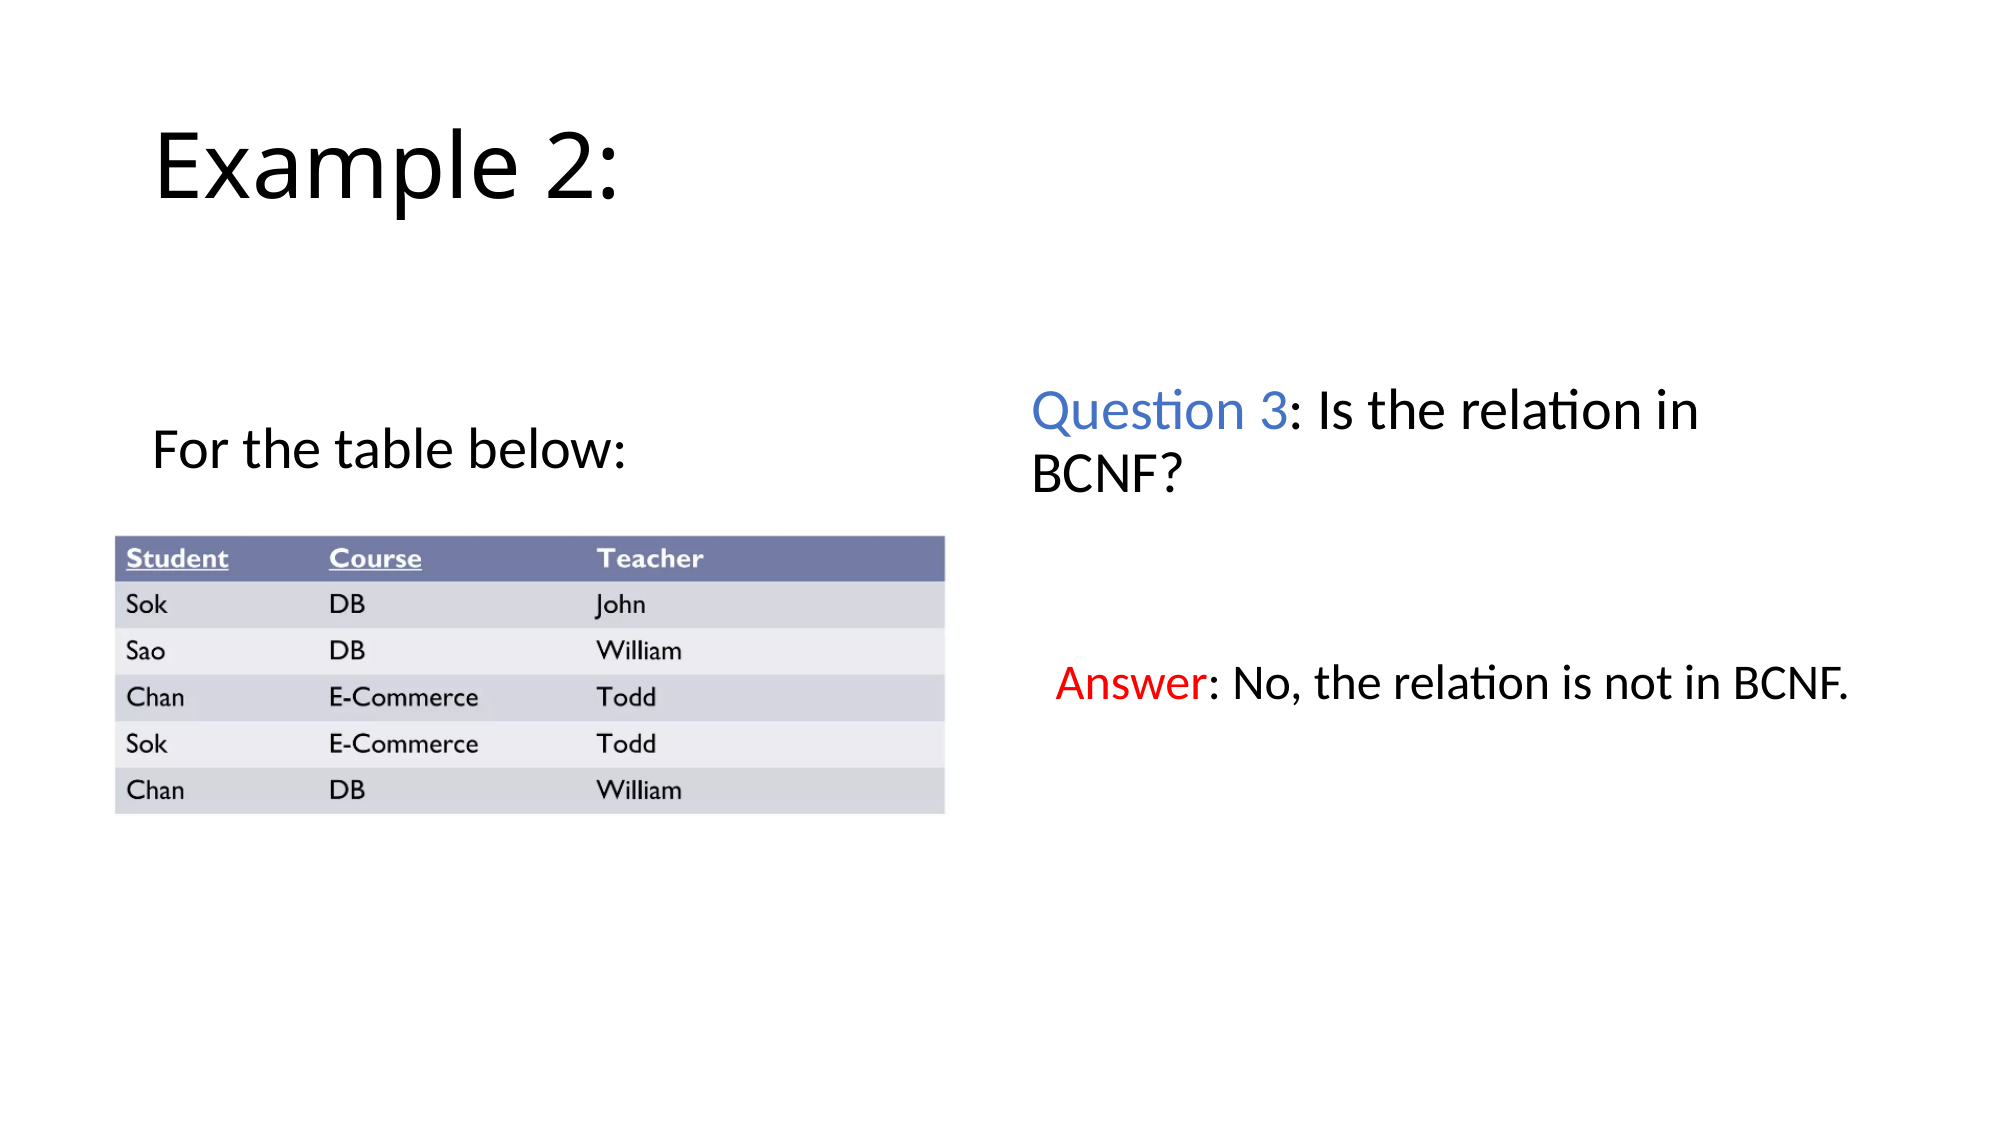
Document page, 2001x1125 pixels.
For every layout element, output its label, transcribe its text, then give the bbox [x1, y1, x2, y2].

picture [109, 530, 960, 817]
list Question 3: Is the relation in BCNF? [1016, 371, 1867, 650]
title Example 2: [137, 59, 1863, 278]
text_box Answer: No, the relation is not in BCNF. [1040, 649, 1891, 928]
list For the table below: [137, 410, 984, 1016]
